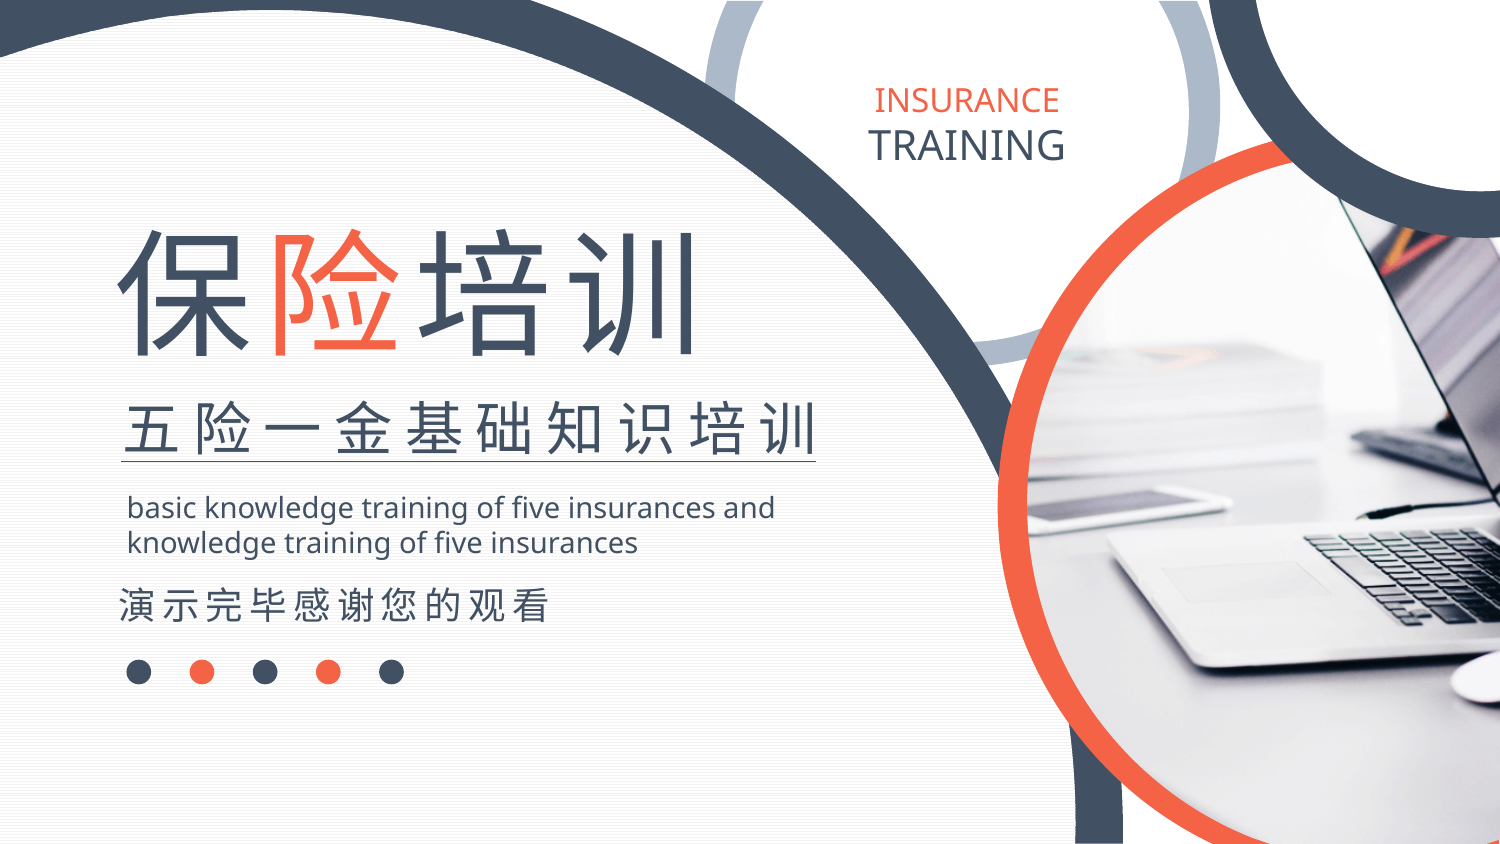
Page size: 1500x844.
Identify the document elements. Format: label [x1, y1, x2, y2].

text_box [974, 120, 1500, 844]
text_box [0, 0, 1124, 844]
text_box [126, 659, 404, 685]
text_box [1124, 0, 1209, 120]
text_box [107, 384, 867, 471]
text_box [1209, 0, 1500, 248]
